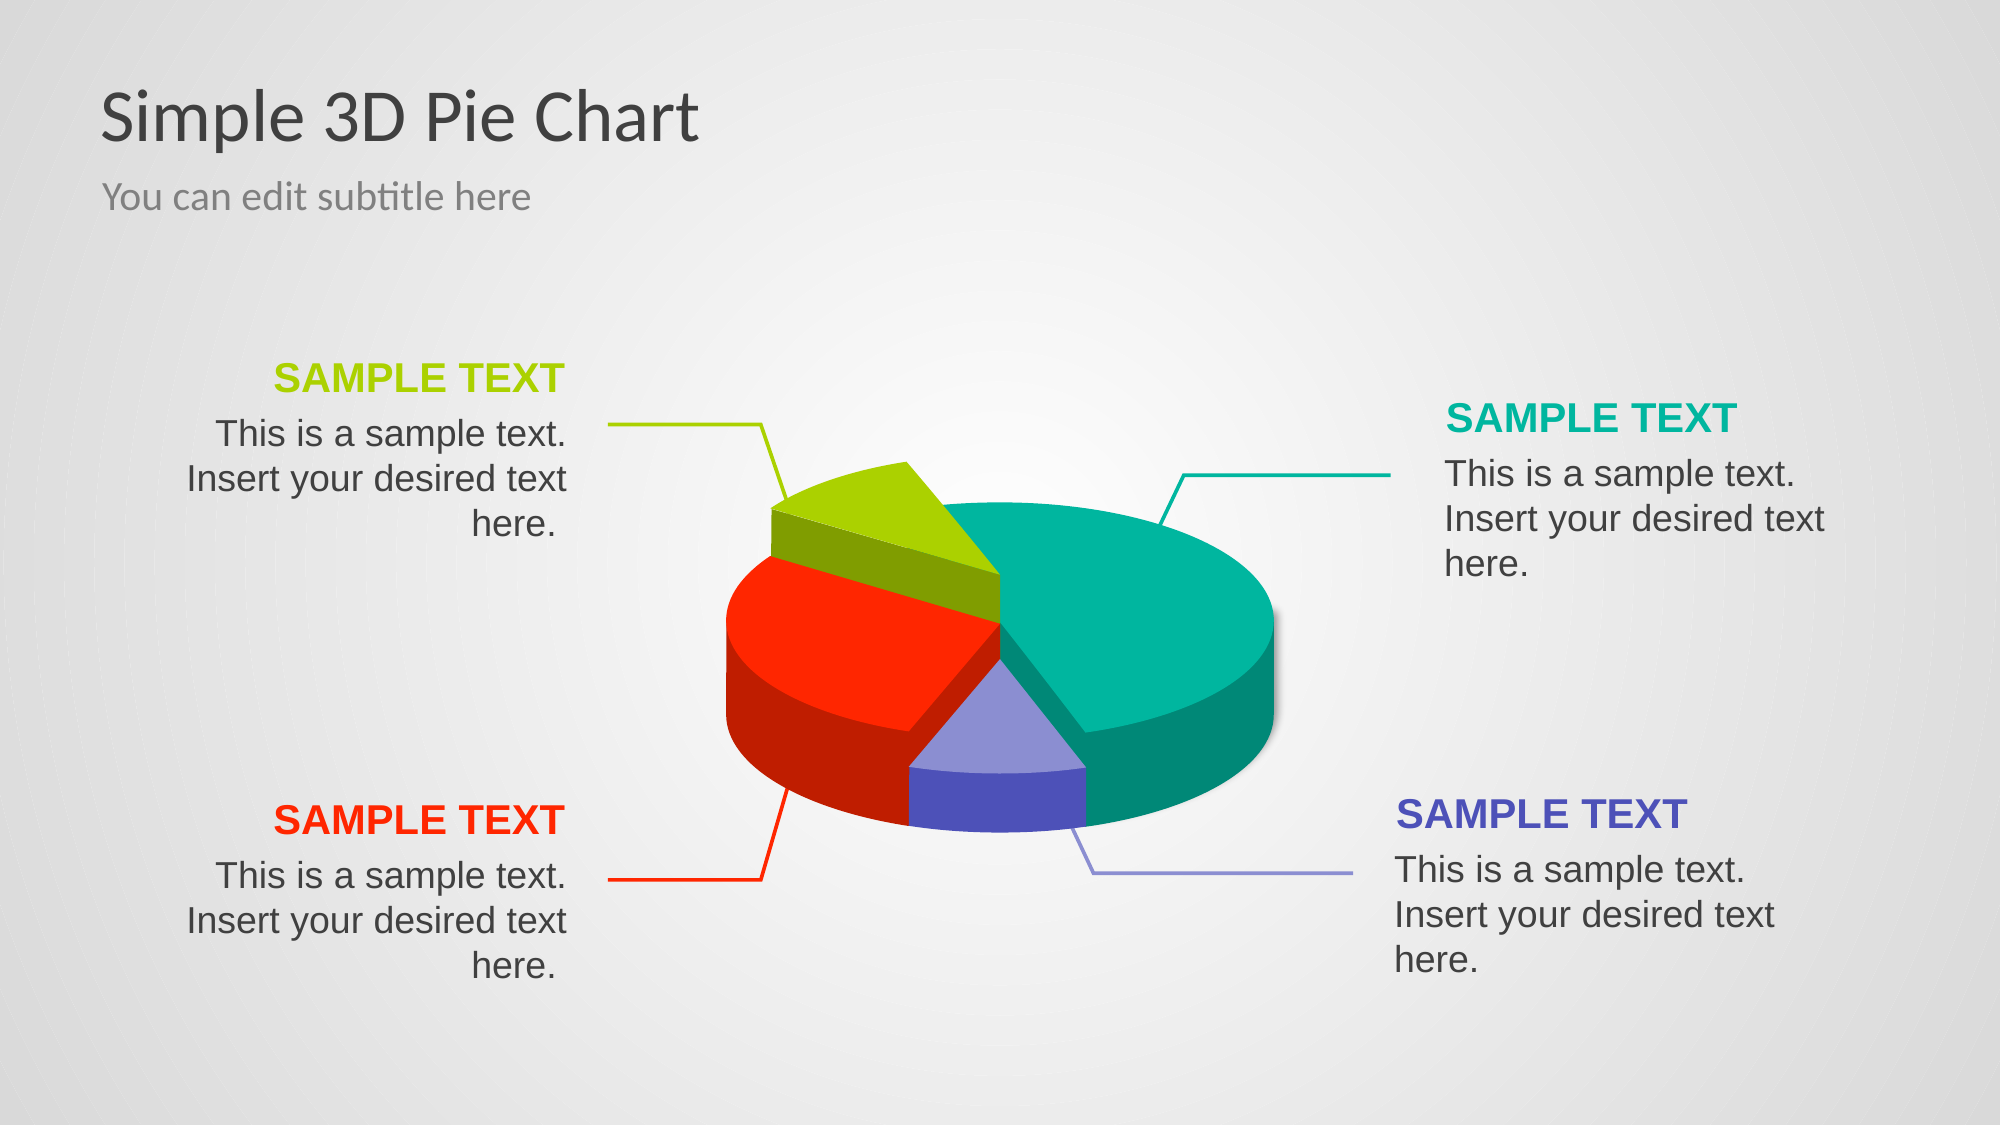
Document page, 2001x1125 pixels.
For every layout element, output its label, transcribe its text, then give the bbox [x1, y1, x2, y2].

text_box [607, 424, 795, 516]
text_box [1379, 779, 1800, 989]
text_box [726, 461, 1274, 833]
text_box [161, 785, 582, 996]
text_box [1274, 475, 1391, 540]
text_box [607, 775, 795, 880]
text_box You can edit subtitle here [87, 161, 808, 227]
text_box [1060, 808, 1354, 874]
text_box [1429, 382, 1850, 593]
title Simple 3D Pie Chart [100, 59, 1879, 174]
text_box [161, 342, 582, 553]
